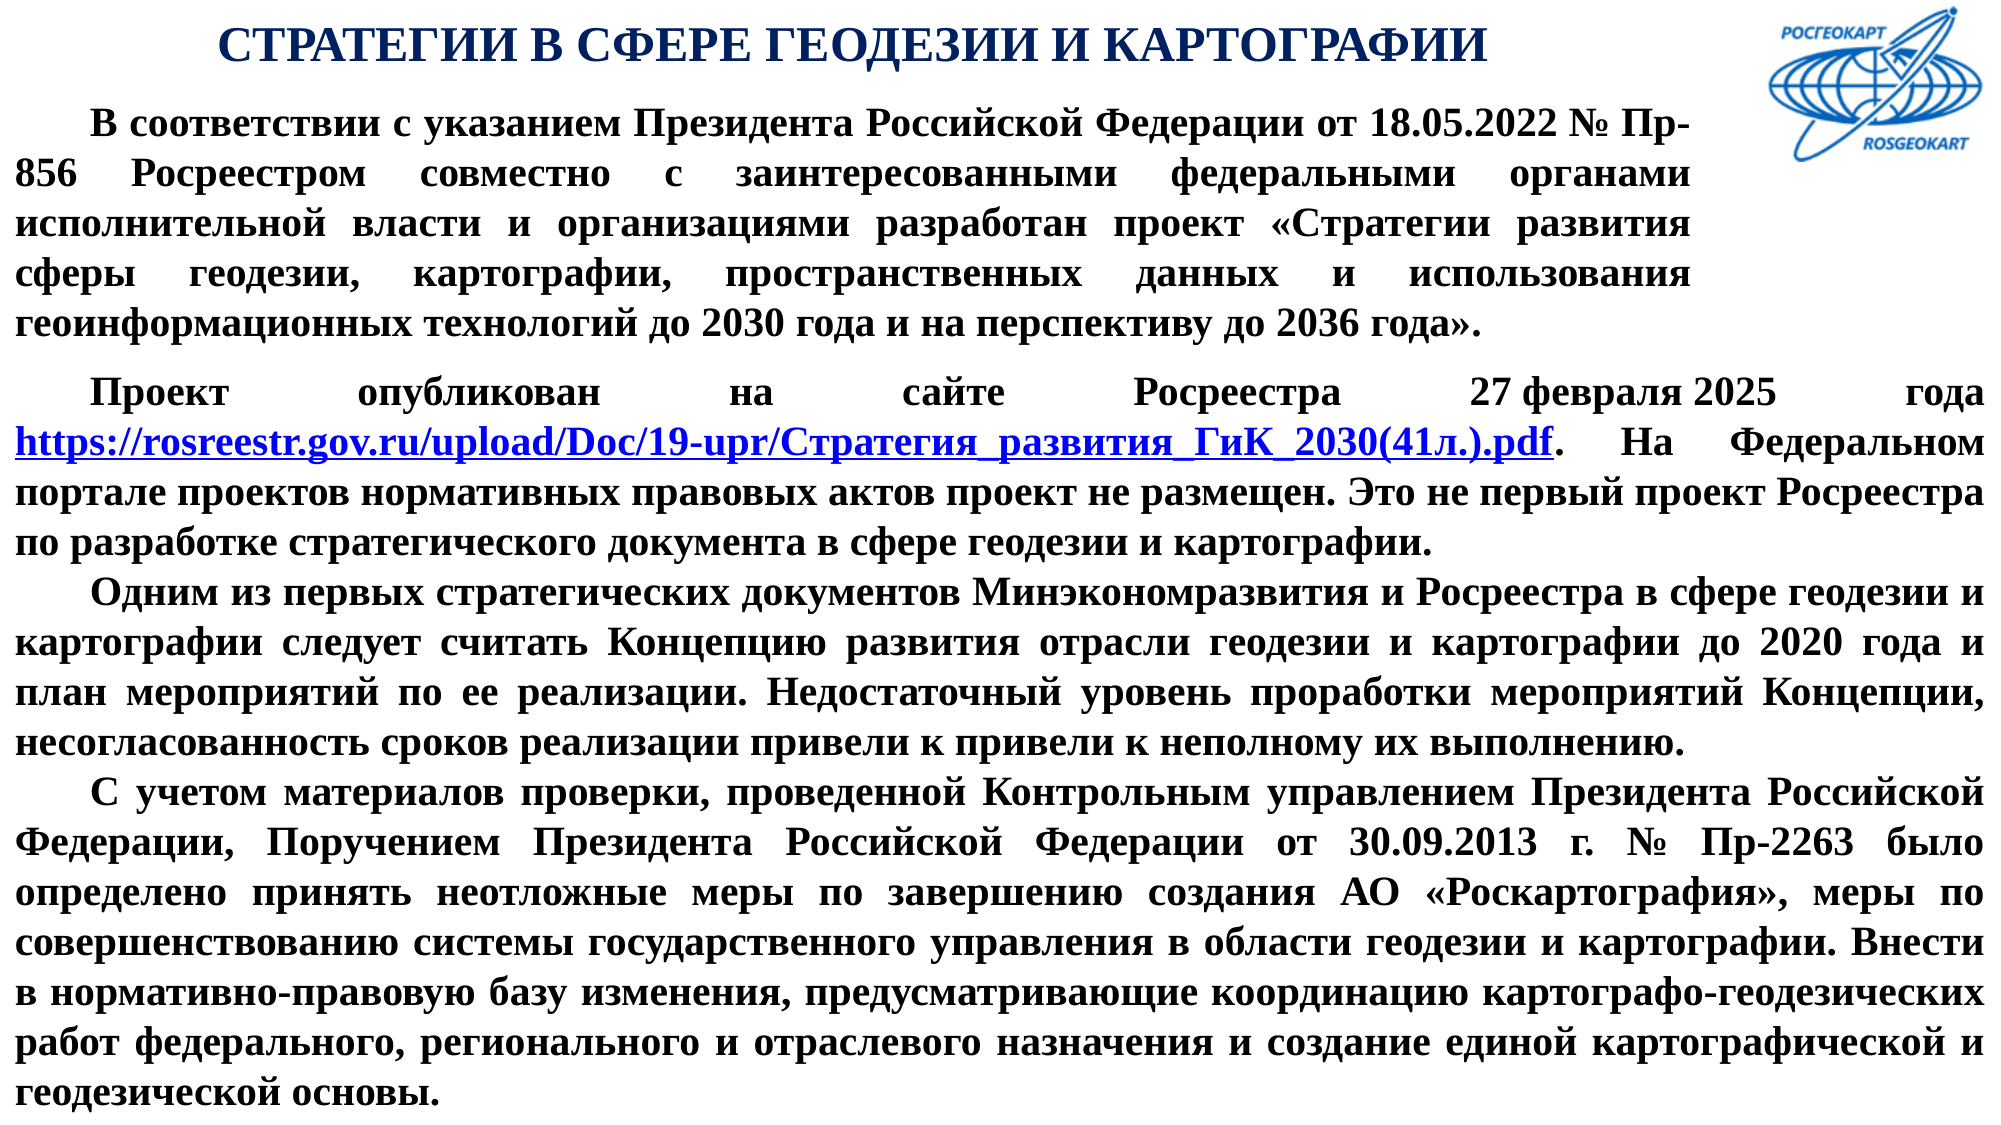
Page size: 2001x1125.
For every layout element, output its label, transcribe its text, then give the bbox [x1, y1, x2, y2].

picture [1757, 6, 1994, 162]
text_box В соответствии с указанием Президента Российской Федерации от 18.05.2022 № Пр-856 Росреестром совместно с заинтересованными федеральными органами исполнительной власти и организациями разработан проект «Стратегии развития сферы геодезии, картографии, пространственных данных и использования геоинформационных технологий до 2030 года и на перспективу до 2036 года». [0, 87, 1707, 353]
text_box Проект опубликован на сайте Росреестра 27 февраля 2025 года https://rosreestr.gov.ru/upload/Doc/19-upr/Стратегия_развития_ГиК_2030(41л.).pdf. На Федеральном портале проектов нормативных правовых актов проект не размещен. Это не первый проект Росреестра по разработке стратегического документа в сфере геодезии и картографии. Одним из первых стратегических документов Минэкономразвития и Росреестра в сфере геодезии и картографии следует считать Концепцию развития отрасли геодезии и картографии до 2020 года и план мероприятий по ее реализации. Недостаточный уровень проработки мероприятий Концепции, несогласованность сроков реализации привели к привели к неполному их выполнению. С учетом материалов проверки, проведенной Контрольным управлением Президента Российской Федерации, Поручением Президента Российской Федерации от 30.09.2013 г. № Пр-2263 было определено принять неотложные меры по завершению создания АО «Роскартография», меры по совершенствованию системы государственного управления в области геодезии и картографии. Внести в нормативно-правовую базу изменения, предусматривающие координацию картографо-геодезических работ федерального, регионального и отраслевого назначения и создание единой картографической и геодезической основы. [0, 356, 2000, 1122]
text_box СТРАТЕГИИ В СФЕРЕ ГЕОДЕЗИИ И КАРТОГРАФИИ [0, 3, 1707, 79]
